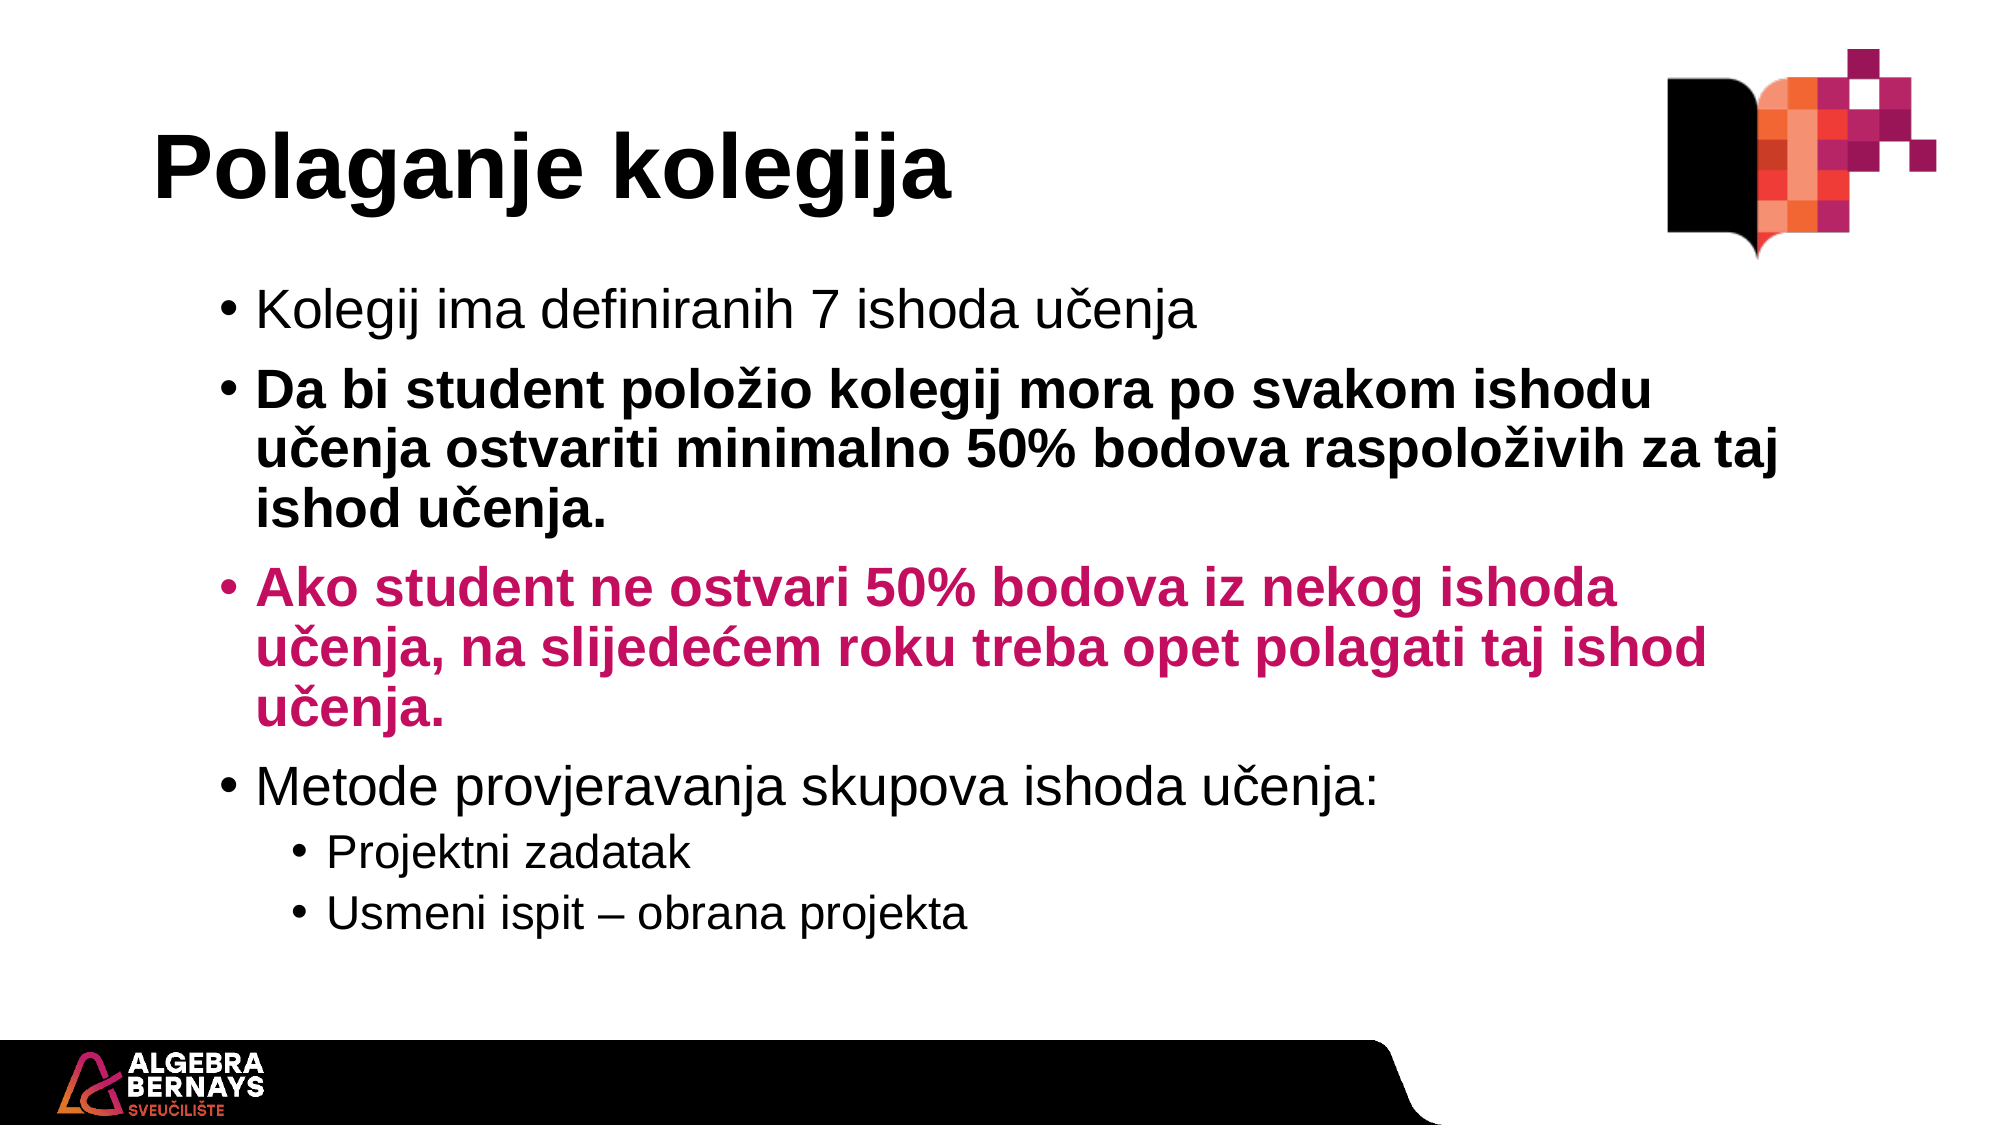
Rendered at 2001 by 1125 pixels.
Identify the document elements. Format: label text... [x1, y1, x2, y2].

picture [1667, 49, 1937, 260]
text_box Kolegij ima definiranih 7 ishoda učenja Da bi student položio kolegij mora po svakom ishodu učenja ostvariti minimalno 50% bodova raspoloživih za taj ishod učenja. Ako student ne ostvari 50% bodova iz nekog ishoda učenja, na slijedećem roku treba opet polagati taj ishod učenja. Metode provjeravanja skupova ishoda učenja: Projektni zadatak Usmeni ispit – obrana projekta [205, 273, 1803, 948]
picture [0, 1040, 1446, 1125]
text_box Polaganje kolegija [137, 59, 1863, 278]
